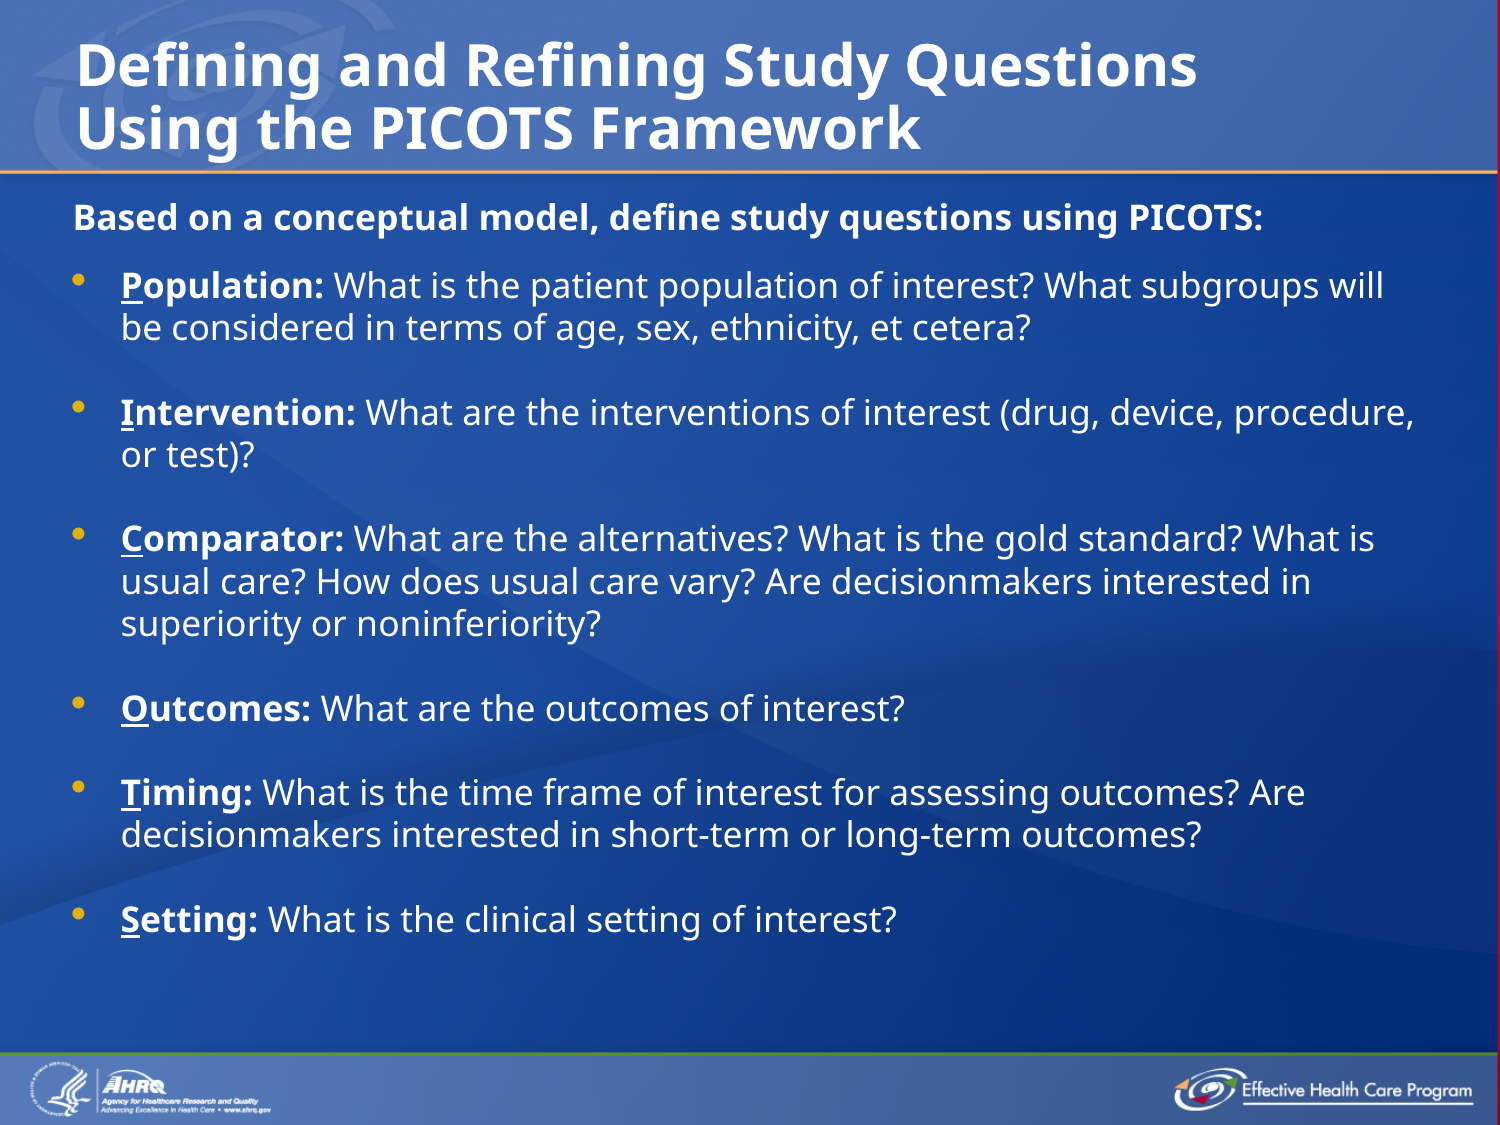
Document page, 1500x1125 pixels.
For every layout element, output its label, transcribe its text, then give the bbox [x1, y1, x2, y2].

list Based on a conceptual model, define study questions using PICOTS: Population: What is the patient population of interest? What subgroups will be considered in terms of age, sex, ethnicity, et cetera? Intervention: What are the interventions of interest (drug, device, procedure, or test)? Comparator: What are the alternatives? What is the gold standard? What is usual care? How does usual care vary? Are decisionmakers interested in superiority or noninferiority? Outcomes: What are the outcomes of interest? Timing: What is the time frame of interest for assessing outcomes? Are decisionmakers interested in short-term or long-term outcomes? Setting: What is the clinical setting of interest? [72, 195, 1423, 988]
picture [0, 0, 1500, 1125]
title Defining and Refining Study Questions Using the PICOTS Framework [75, 21, 1375, 163]
